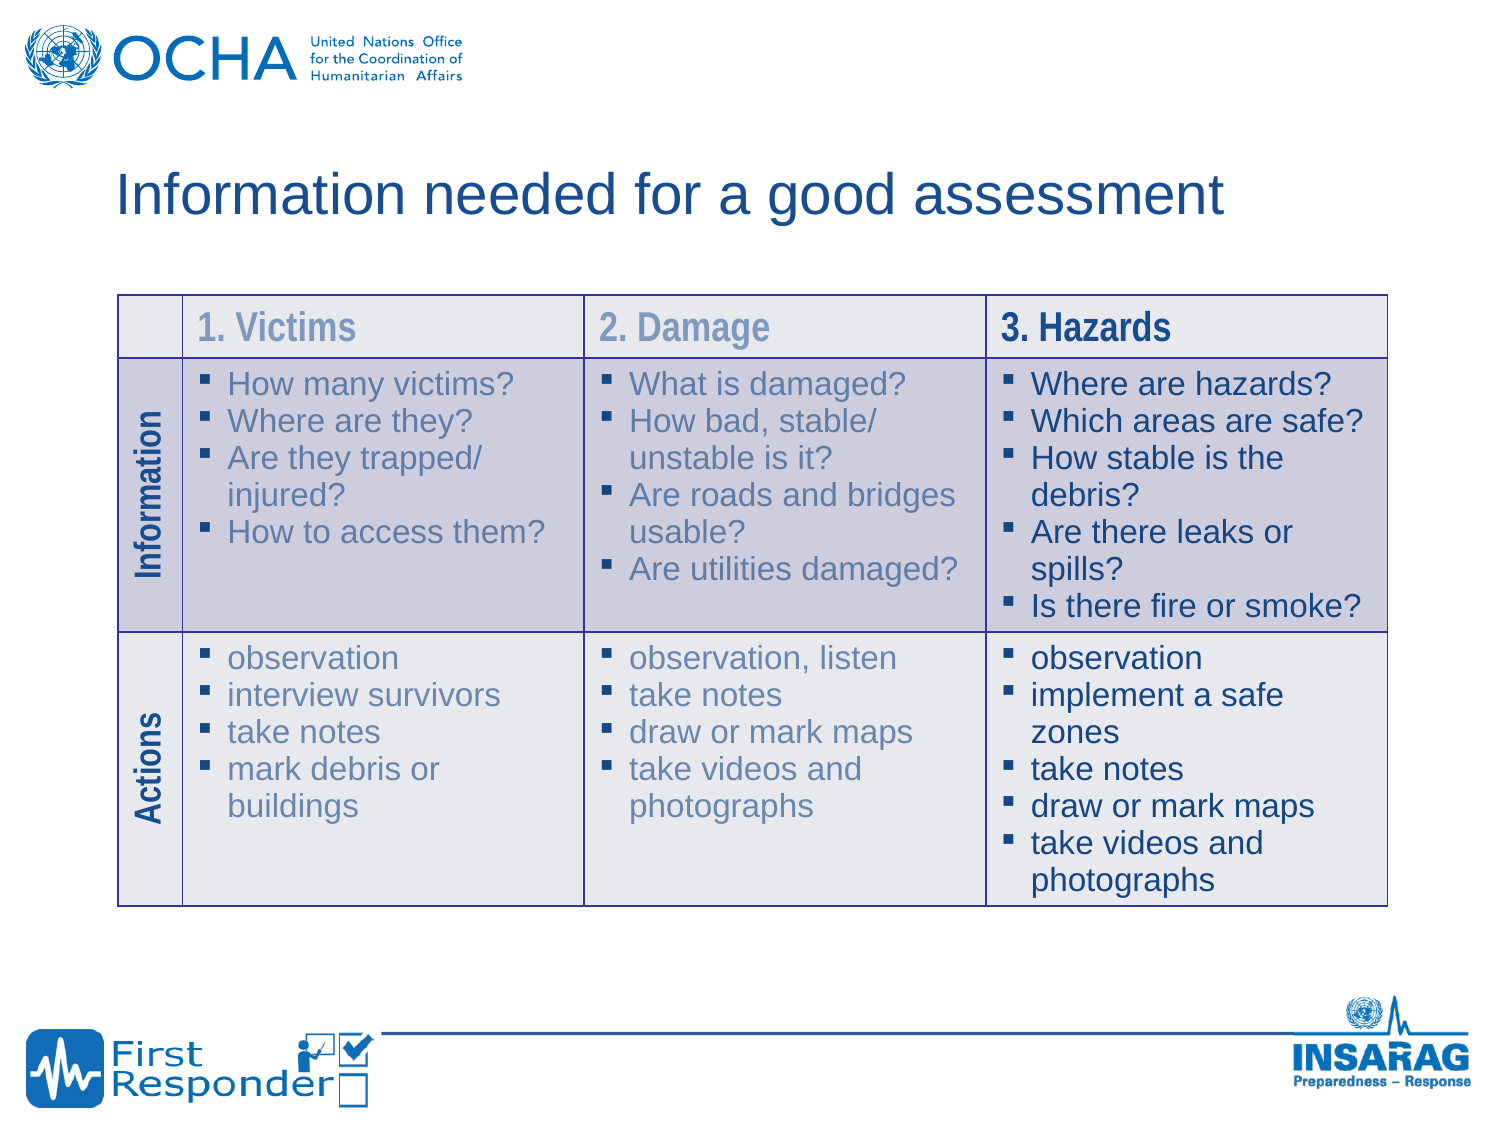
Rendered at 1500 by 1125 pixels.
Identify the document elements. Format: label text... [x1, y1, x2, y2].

table_cell observation, listen take notes draw or mark maps take videos and photographs [585, 633, 985, 905]
table_header 1. Victims [183, 296, 583, 357]
picture [1287, 995, 1471, 1094]
table_cell Information [119, 359, 182, 631]
table_cell observation interview survivors take notes mark debris or buildings [183, 633, 583, 905]
table_cell observation implement a safe zones take notes draw or mark maps take videos and photographs [987, 633, 1387, 905]
table_cell What is damaged? How bad, stable/ unstable is it? Are roads and bridges usable? Are utilities damaged? [585, 359, 985, 631]
list Information needed for a good assessment [100, 147, 1463, 244]
table_cell Actions [119, 633, 182, 905]
table_cell Where are hazards? Which areas are safe? How stable is the debris? Are there leaks or spills? Is there fire or smoke? [987, 359, 1387, 631]
table_header 3. Hazards [987, 296, 1387, 357]
picture [24, 1024, 375, 1113]
table_header [119, 296, 182, 357]
table_header 2. Damage [585, 296, 985, 357]
table_cell How many victims? Where are they? Are they trapped/ injured? How to access them? [183, 359, 583, 631]
